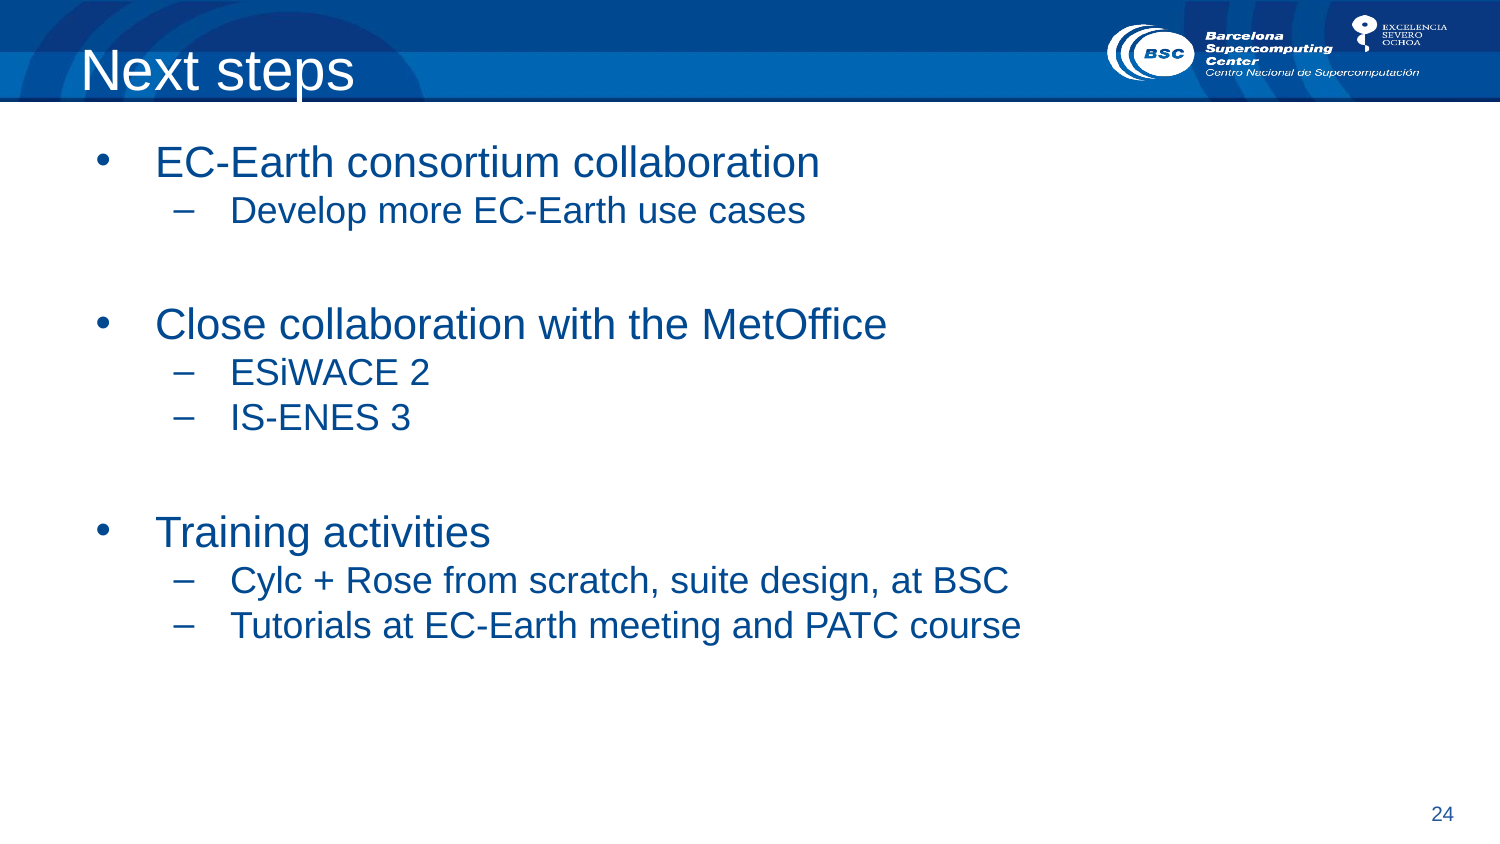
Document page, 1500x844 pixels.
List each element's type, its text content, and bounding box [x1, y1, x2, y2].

picture [0, 0, 1500, 102]
title Next steps [65, 17, 1081, 102]
list EC-Earth consortium collaboration Develop more EC-Earth use cases Close collaboration with the MetOffice ESiWACE 2 IS-ENES 3 Training activities Cylc + Rose from scratch, suite design, at BSC Tutorials at EC-Earth meeting and PATC course [64, 118, 1432, 782]
